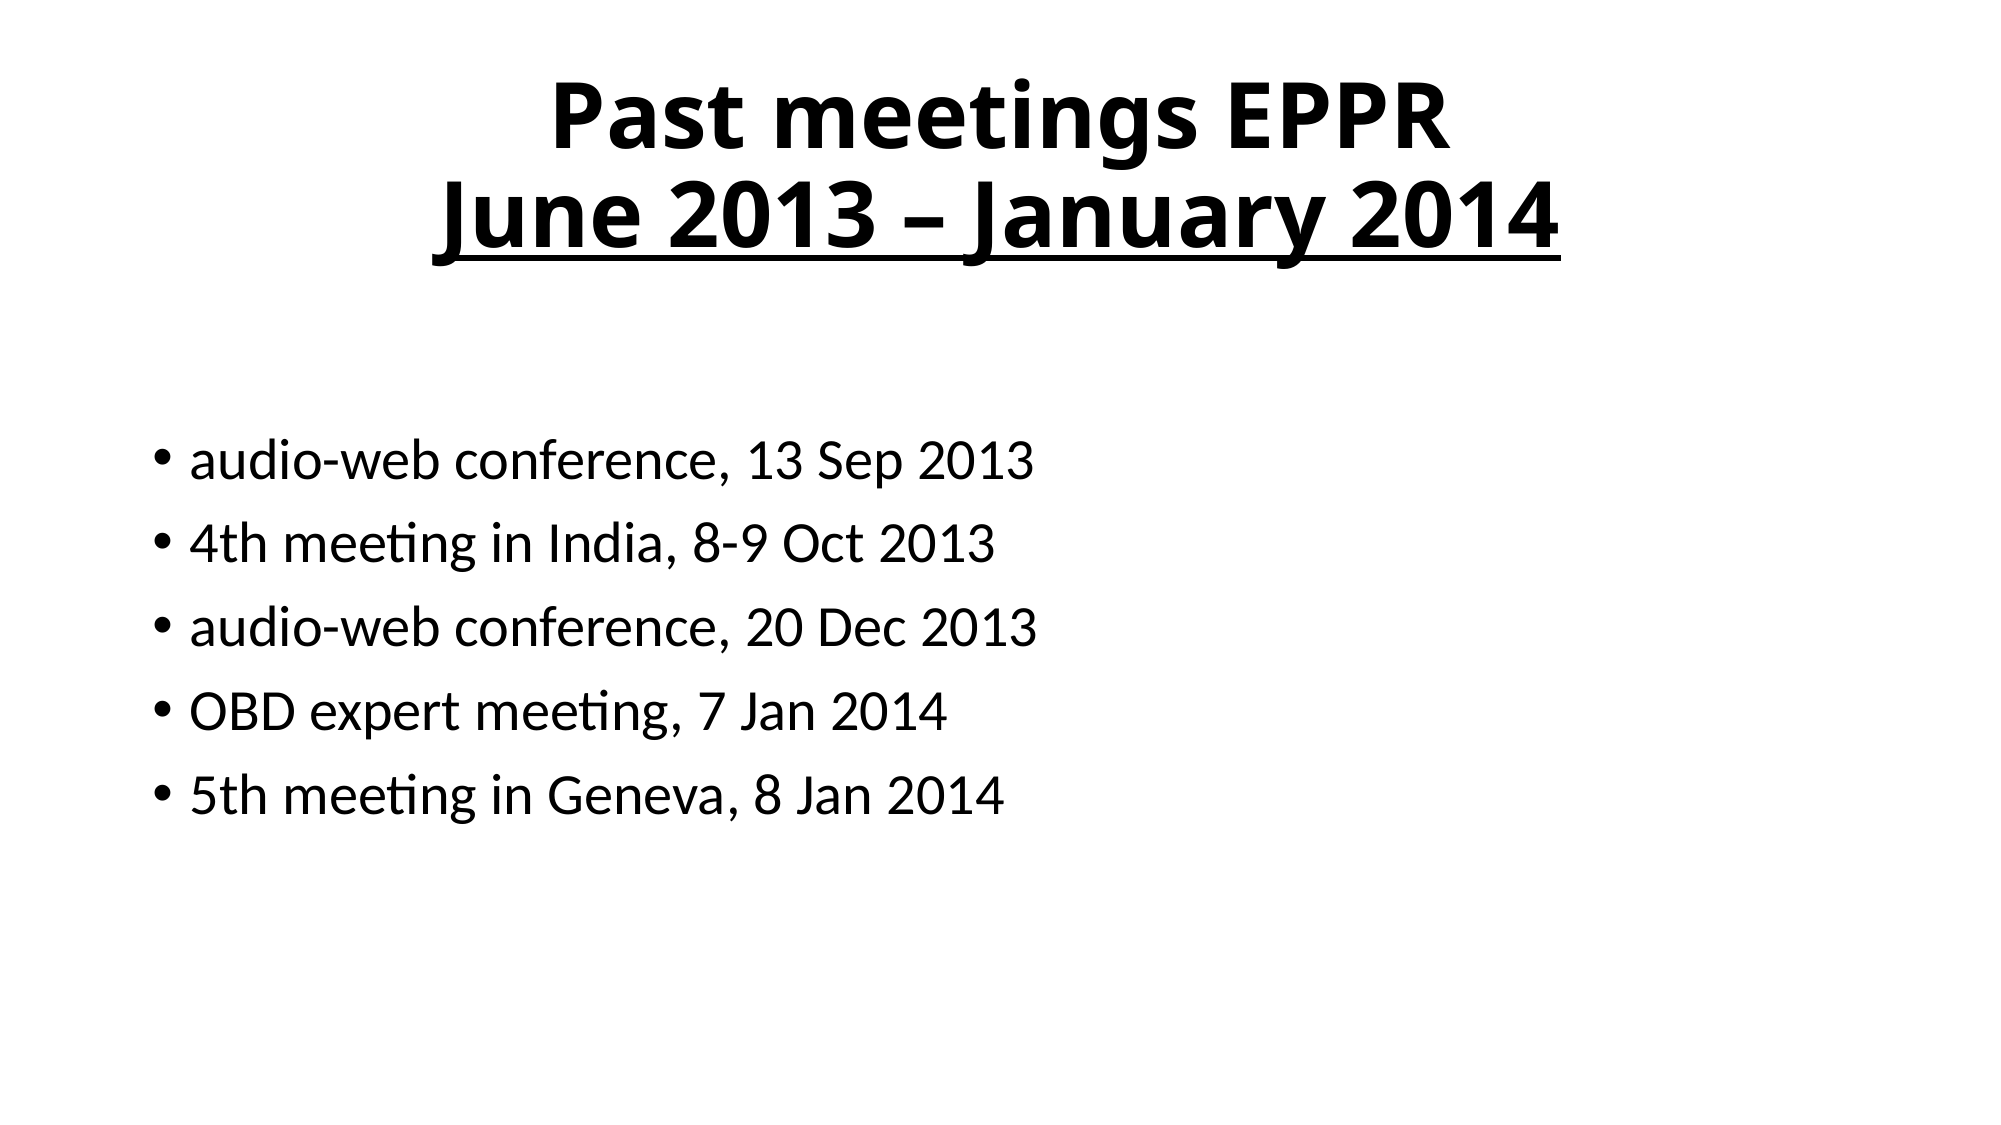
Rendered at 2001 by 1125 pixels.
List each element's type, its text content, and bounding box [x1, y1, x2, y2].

title Past meetings EPPR June 2013 – January 2014 [137, 59, 1863, 278]
list audio-web conference, 13 Sep 2013 4th meeting in India, 8-9 Oct 2013 audio-web conference, 20 Dec 2013 OBD expert meeting, 7 Jan 2014 5th meeting in Geneva, 8 Jan 2014 [137, 421, 1863, 869]
